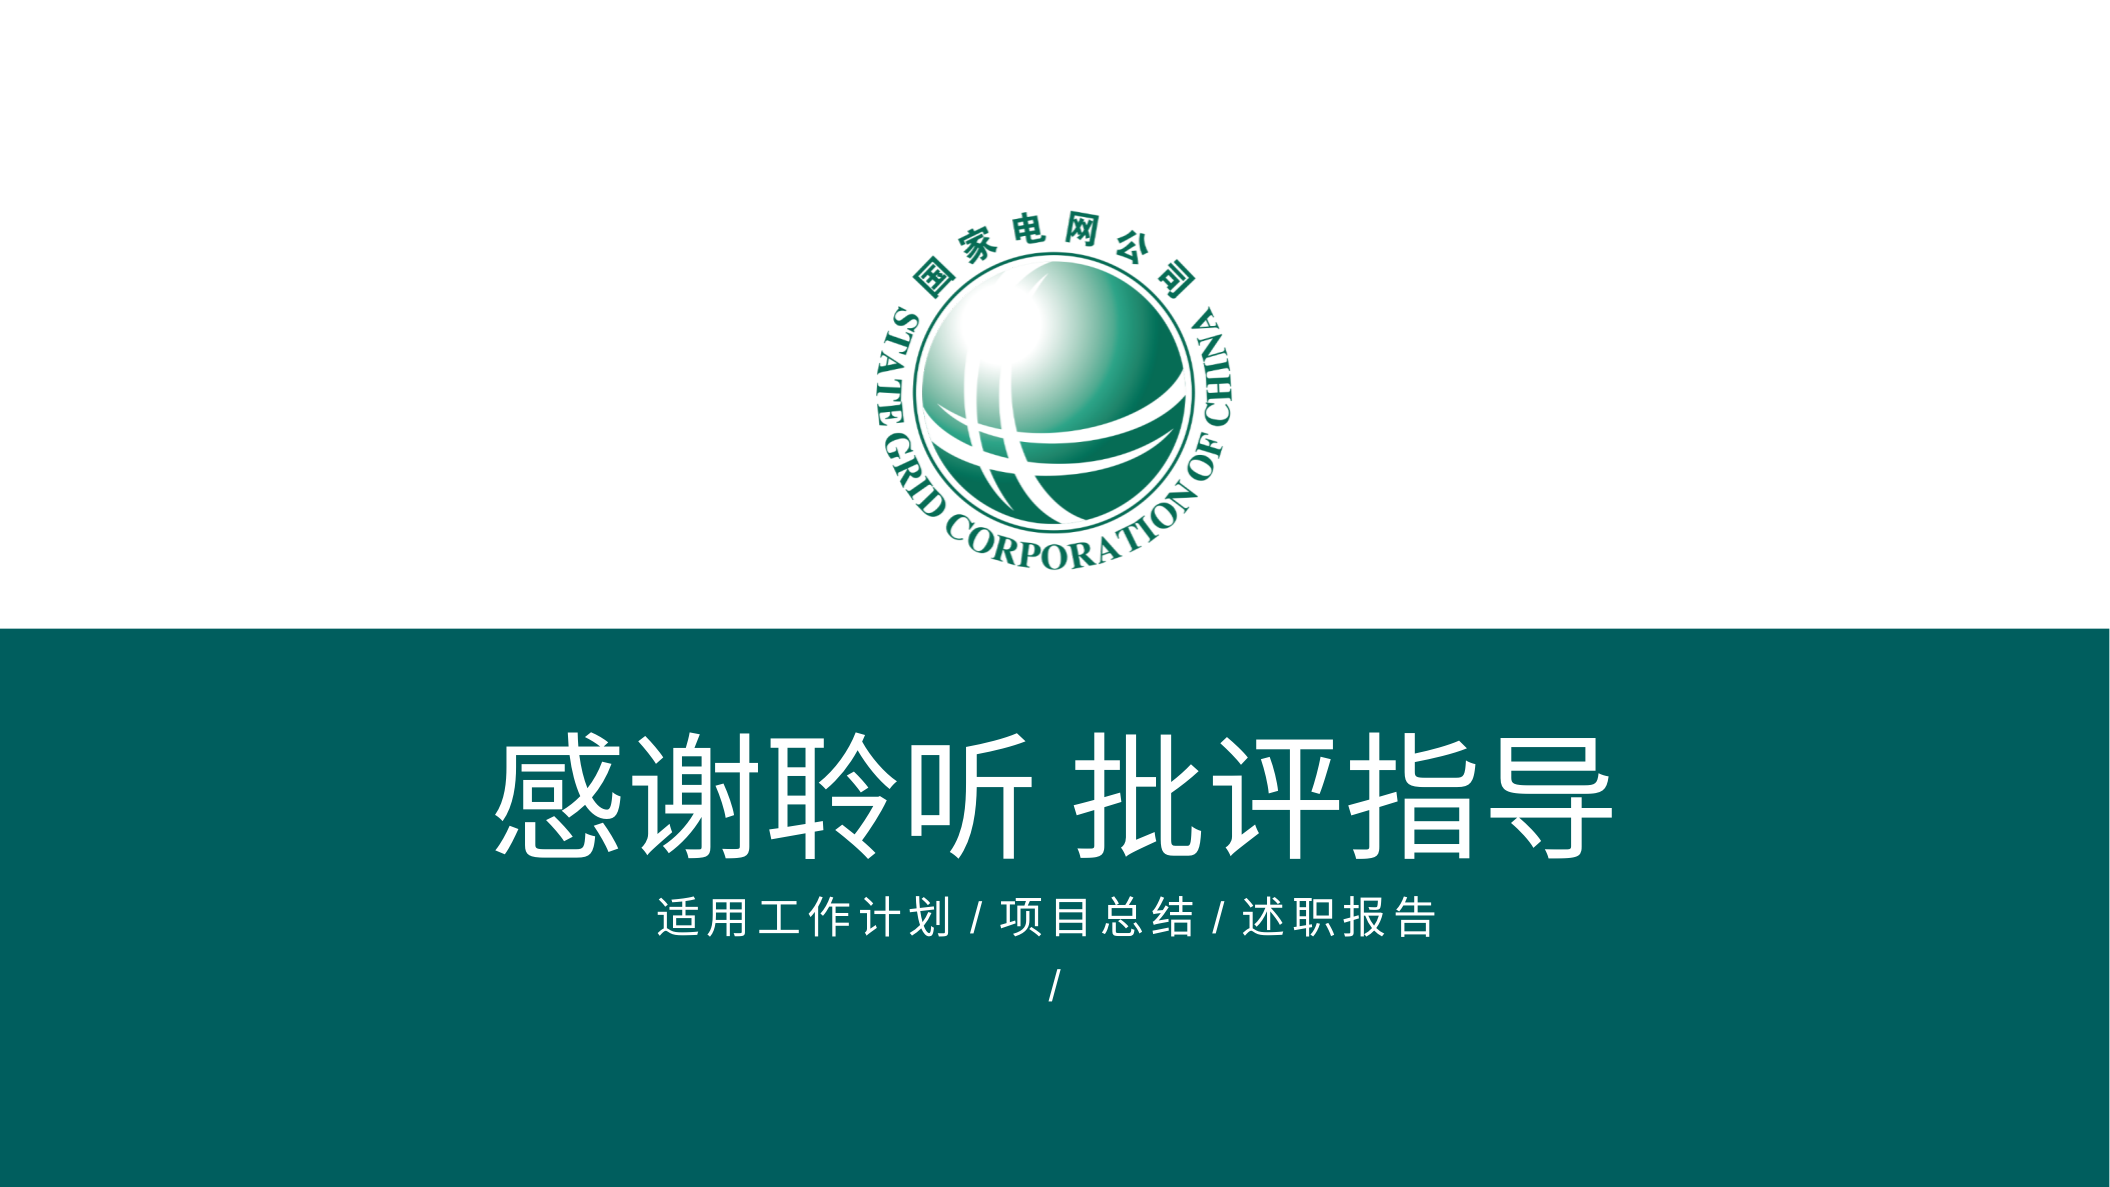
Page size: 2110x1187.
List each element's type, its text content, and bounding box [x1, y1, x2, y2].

text_box 感谢聆听 批评指导 [245, 703, 1864, 883]
text_box 适用工作计划/项目总结/述职报告/ [641, 883, 1468, 1018]
picture [862, 176, 1247, 605]
text_box [0, 628, 2110, 1187]
